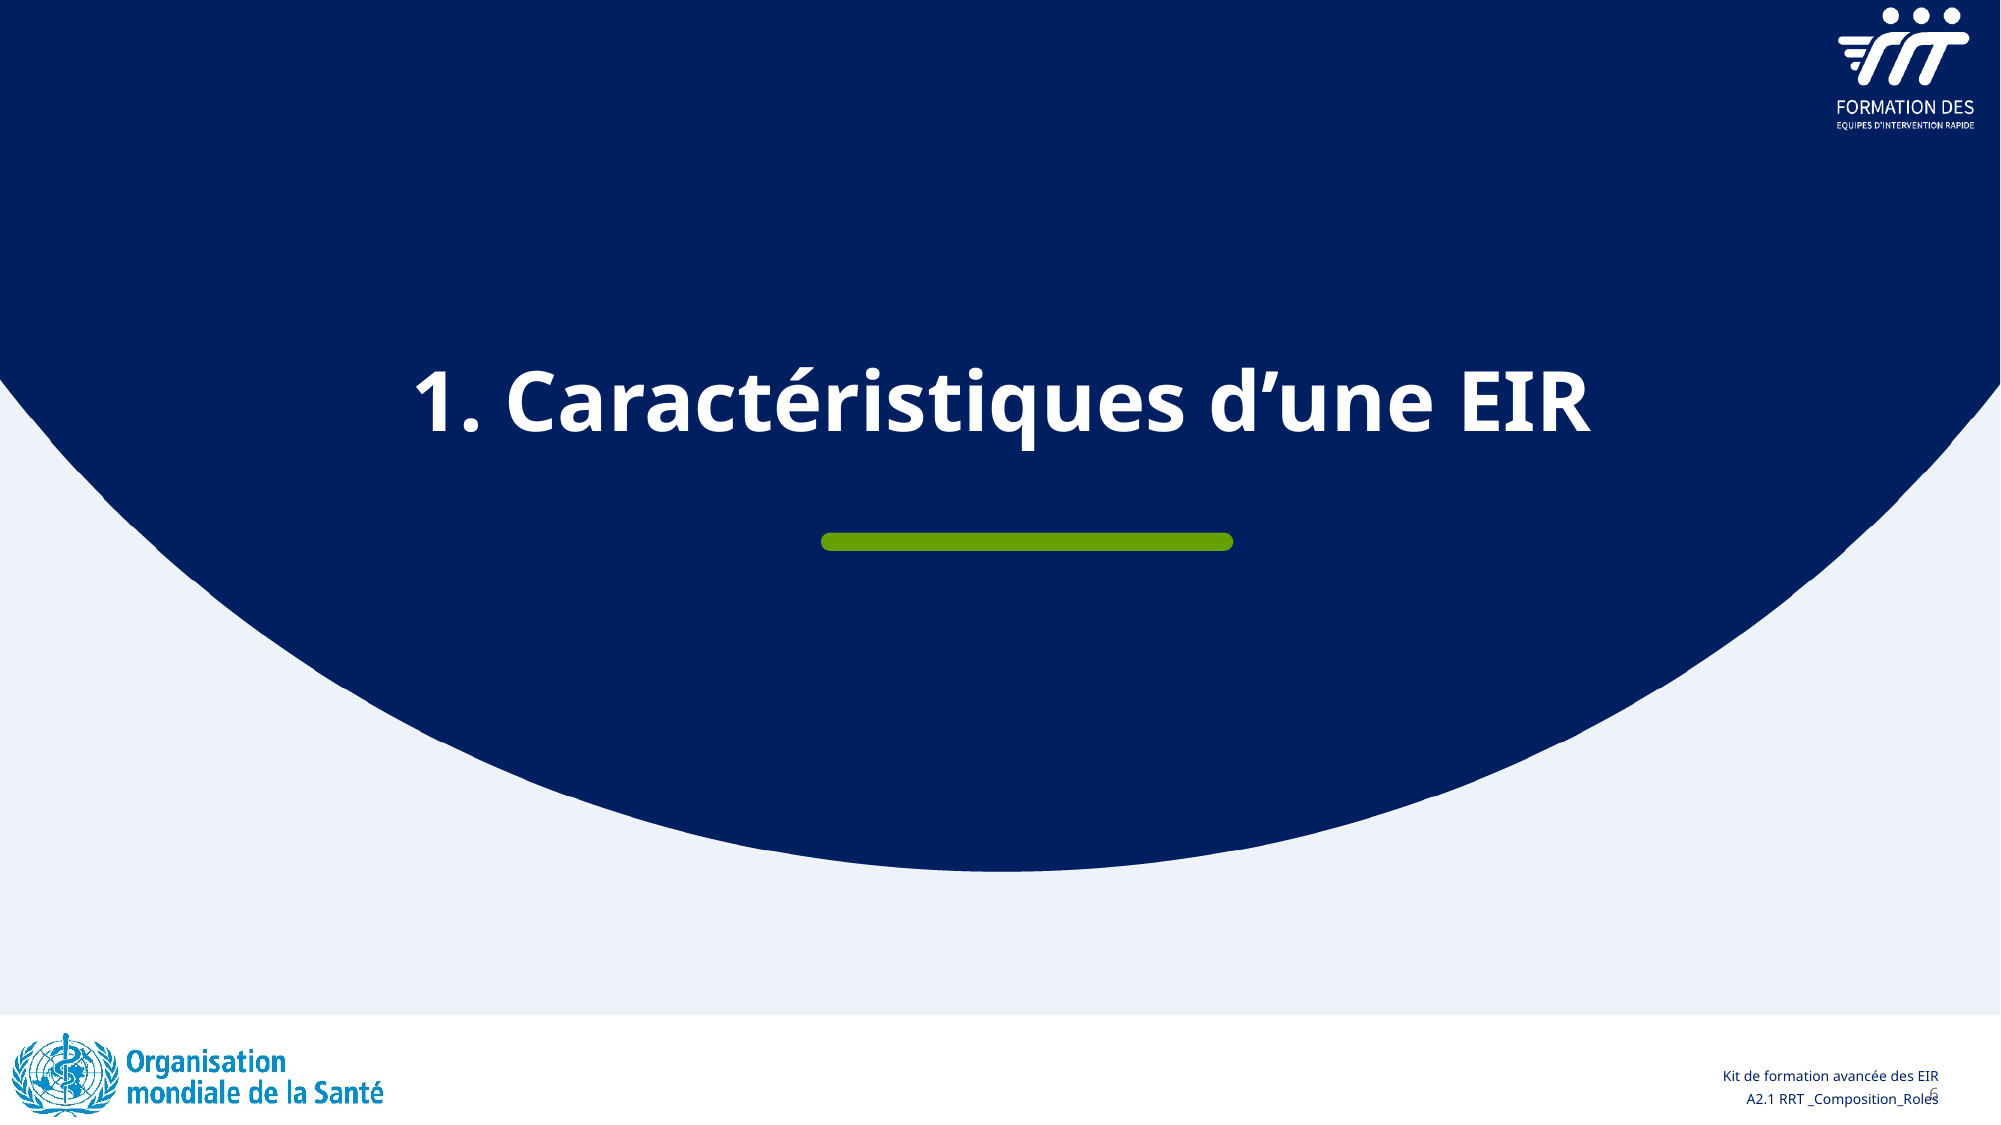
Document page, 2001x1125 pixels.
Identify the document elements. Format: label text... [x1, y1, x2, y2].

list 1. Caractéristiques d’une EIR [71, 251, 1933, 559]
picture [0, 0, 2001, 904]
picture [12, 1033, 383, 1117]
picture [374, 1090, 383, 1100]
